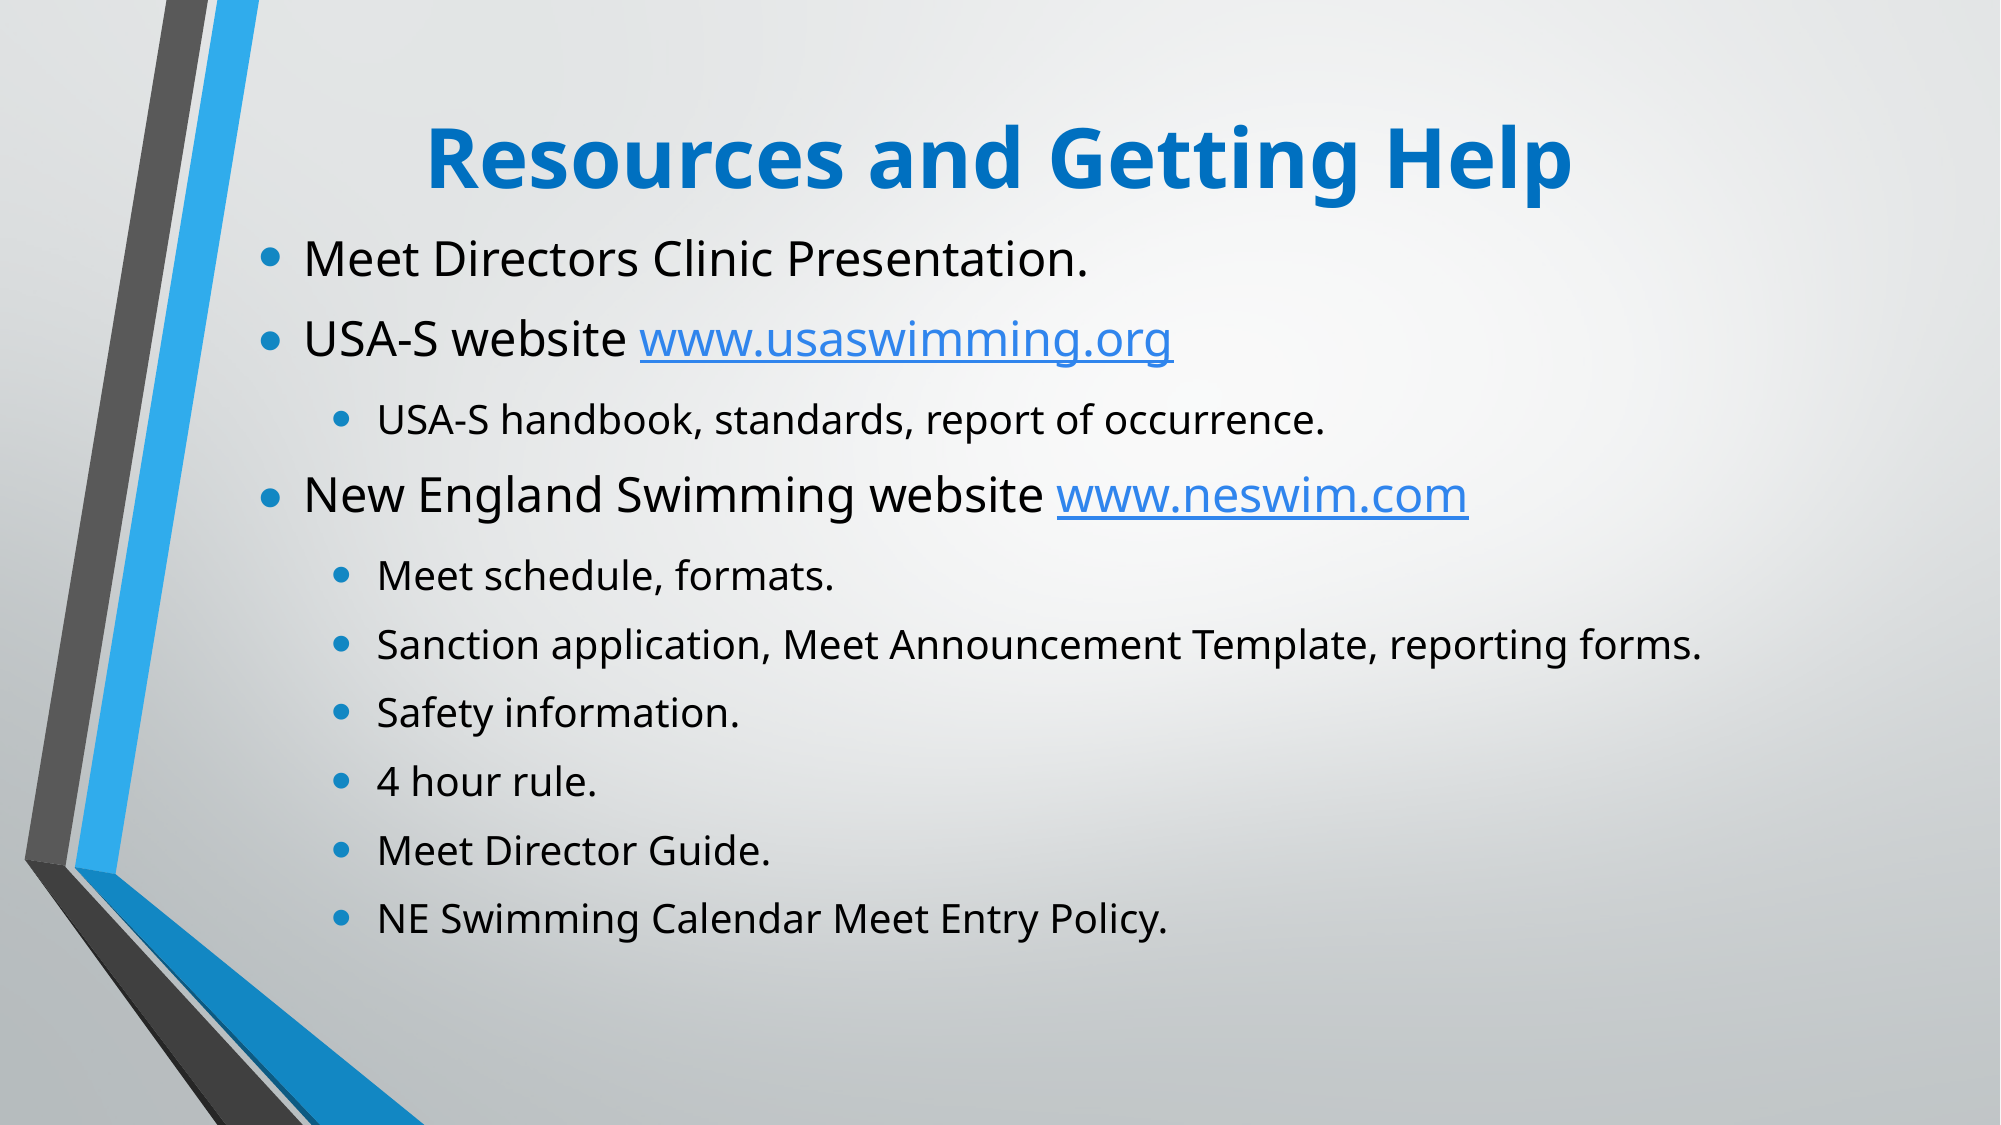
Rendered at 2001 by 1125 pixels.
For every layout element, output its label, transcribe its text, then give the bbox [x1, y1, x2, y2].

title Resources and Getting Help [137, 46, 1863, 264]
list Meet Directors Clinic Presentation. USA-S website www.usaswimming.org USA-S handbook, standards, report of occurrence. New England Swimming website www.neswim.com Meet schedule, formats. Sanction application, Meet Announcement Template, reporting forms. Safety information. 4 hour rule. Meet Director Guide. NE Swimming Calendar Meet Entry Policy. [243, 219, 1887, 950]
